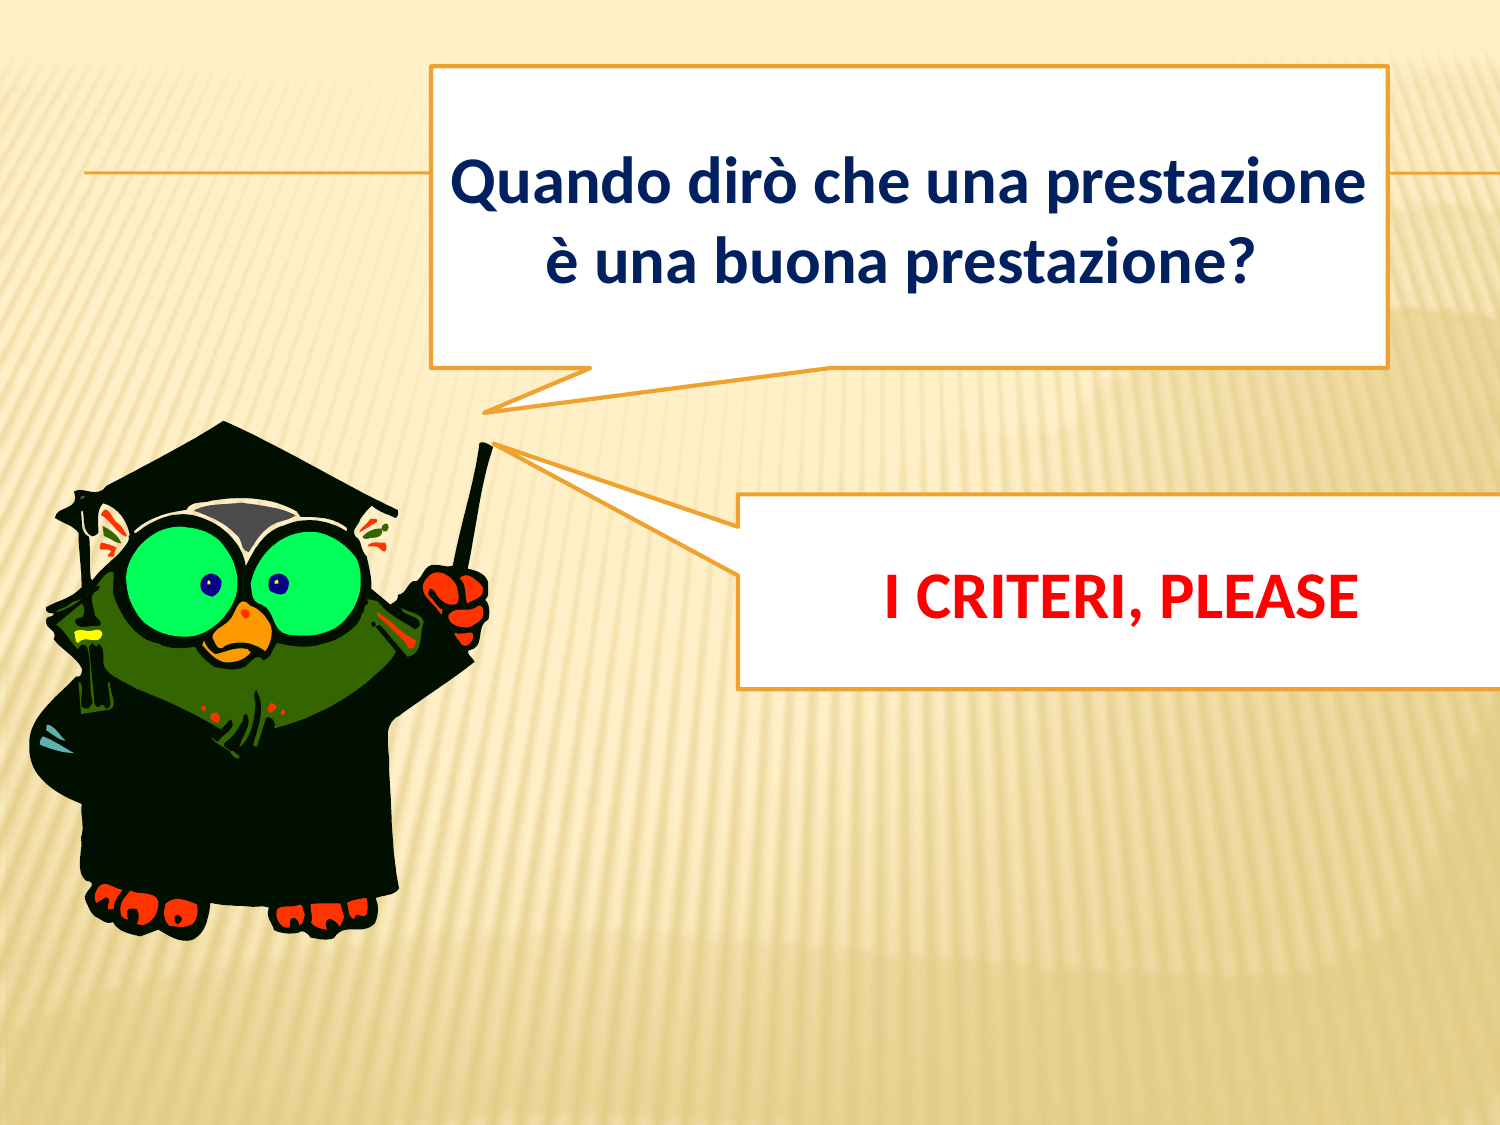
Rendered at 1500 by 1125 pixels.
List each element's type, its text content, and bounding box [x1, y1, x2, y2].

text_box Quando dirò che una prestazione è una buona prestazione? [428, 64, 1390, 415]
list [29, 420, 494, 941]
text_box I CRITERI, PLEASE [503, 444, 1500, 692]
